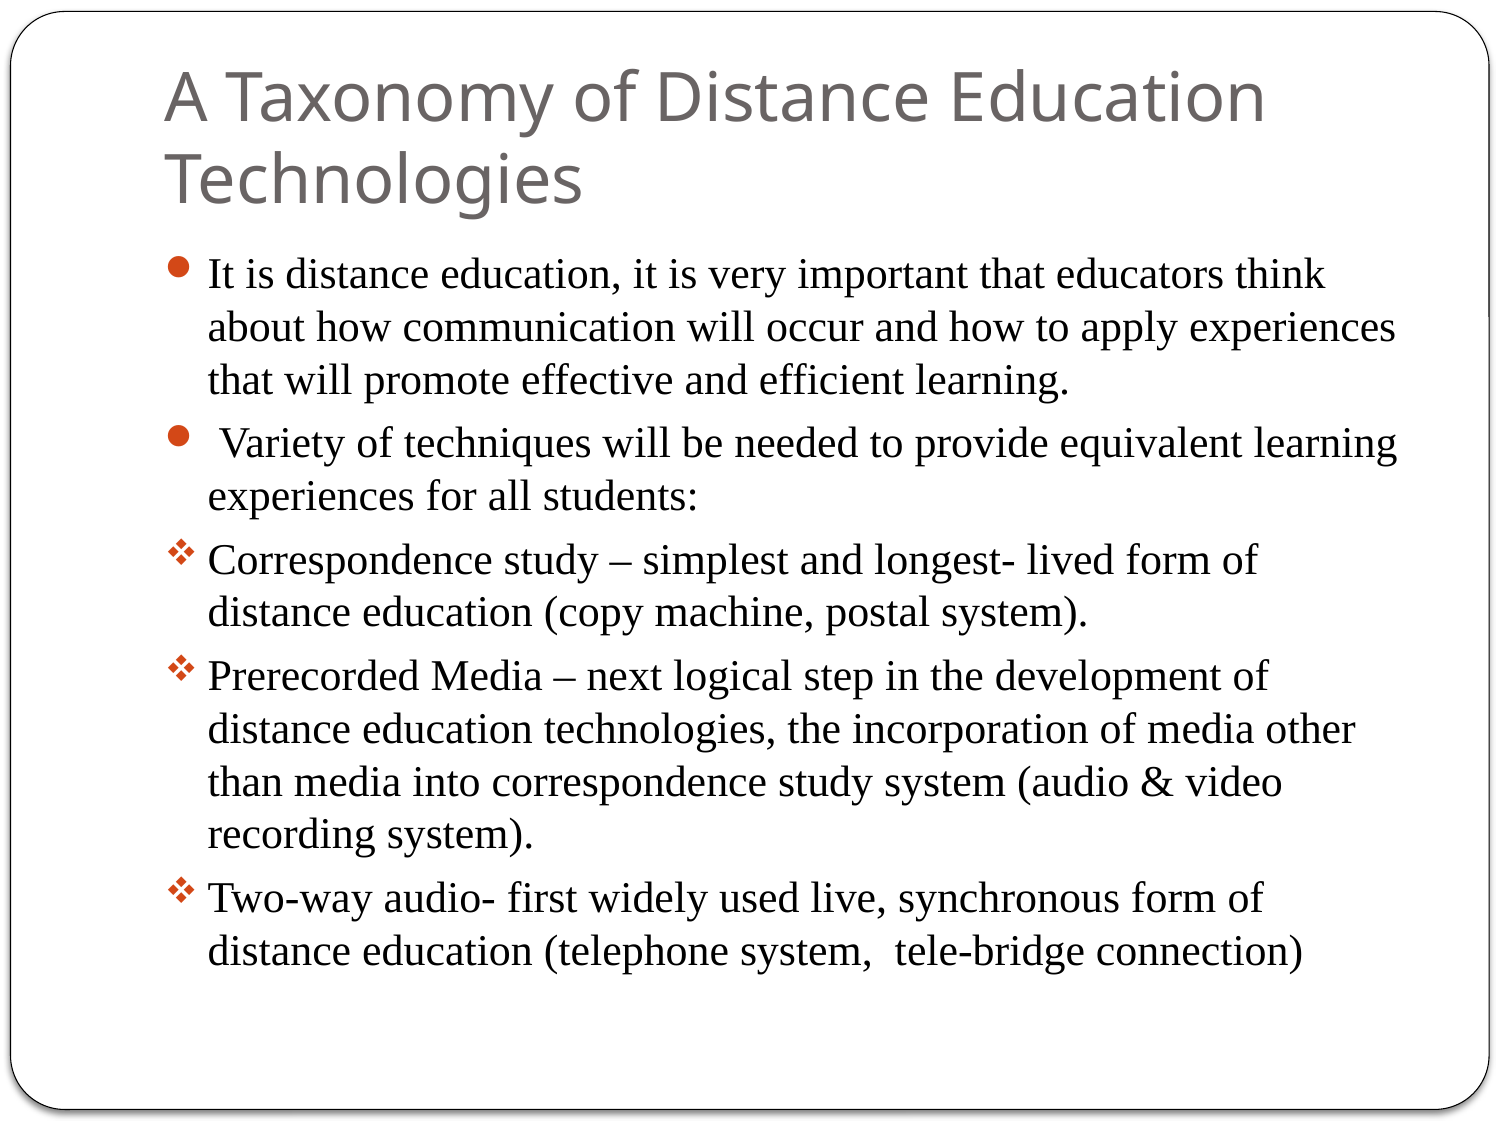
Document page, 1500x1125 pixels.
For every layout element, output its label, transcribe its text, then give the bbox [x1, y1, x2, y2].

title A Taxonomy of Distance Education Technologies [150, 45, 1425, 233]
list It is distance education, it is very important that educators think about how communication will occur and how to apply experiences that will promote effective and efficient learning. Variety of techniques will be needed to provide equivalent learning experiences for all students: Correspondence study – simplest and longest- lived form of distance education (copy machine, postal system). Prerecorded Media – next logical step in the development of distance education technologies, the incorporation of media other than media into correspondence study system (audio & video recording system). Two-way audio- first widely used live, synchronous form of distance education (telephone system, tele-bridge connection) [150, 237, 1425, 988]
